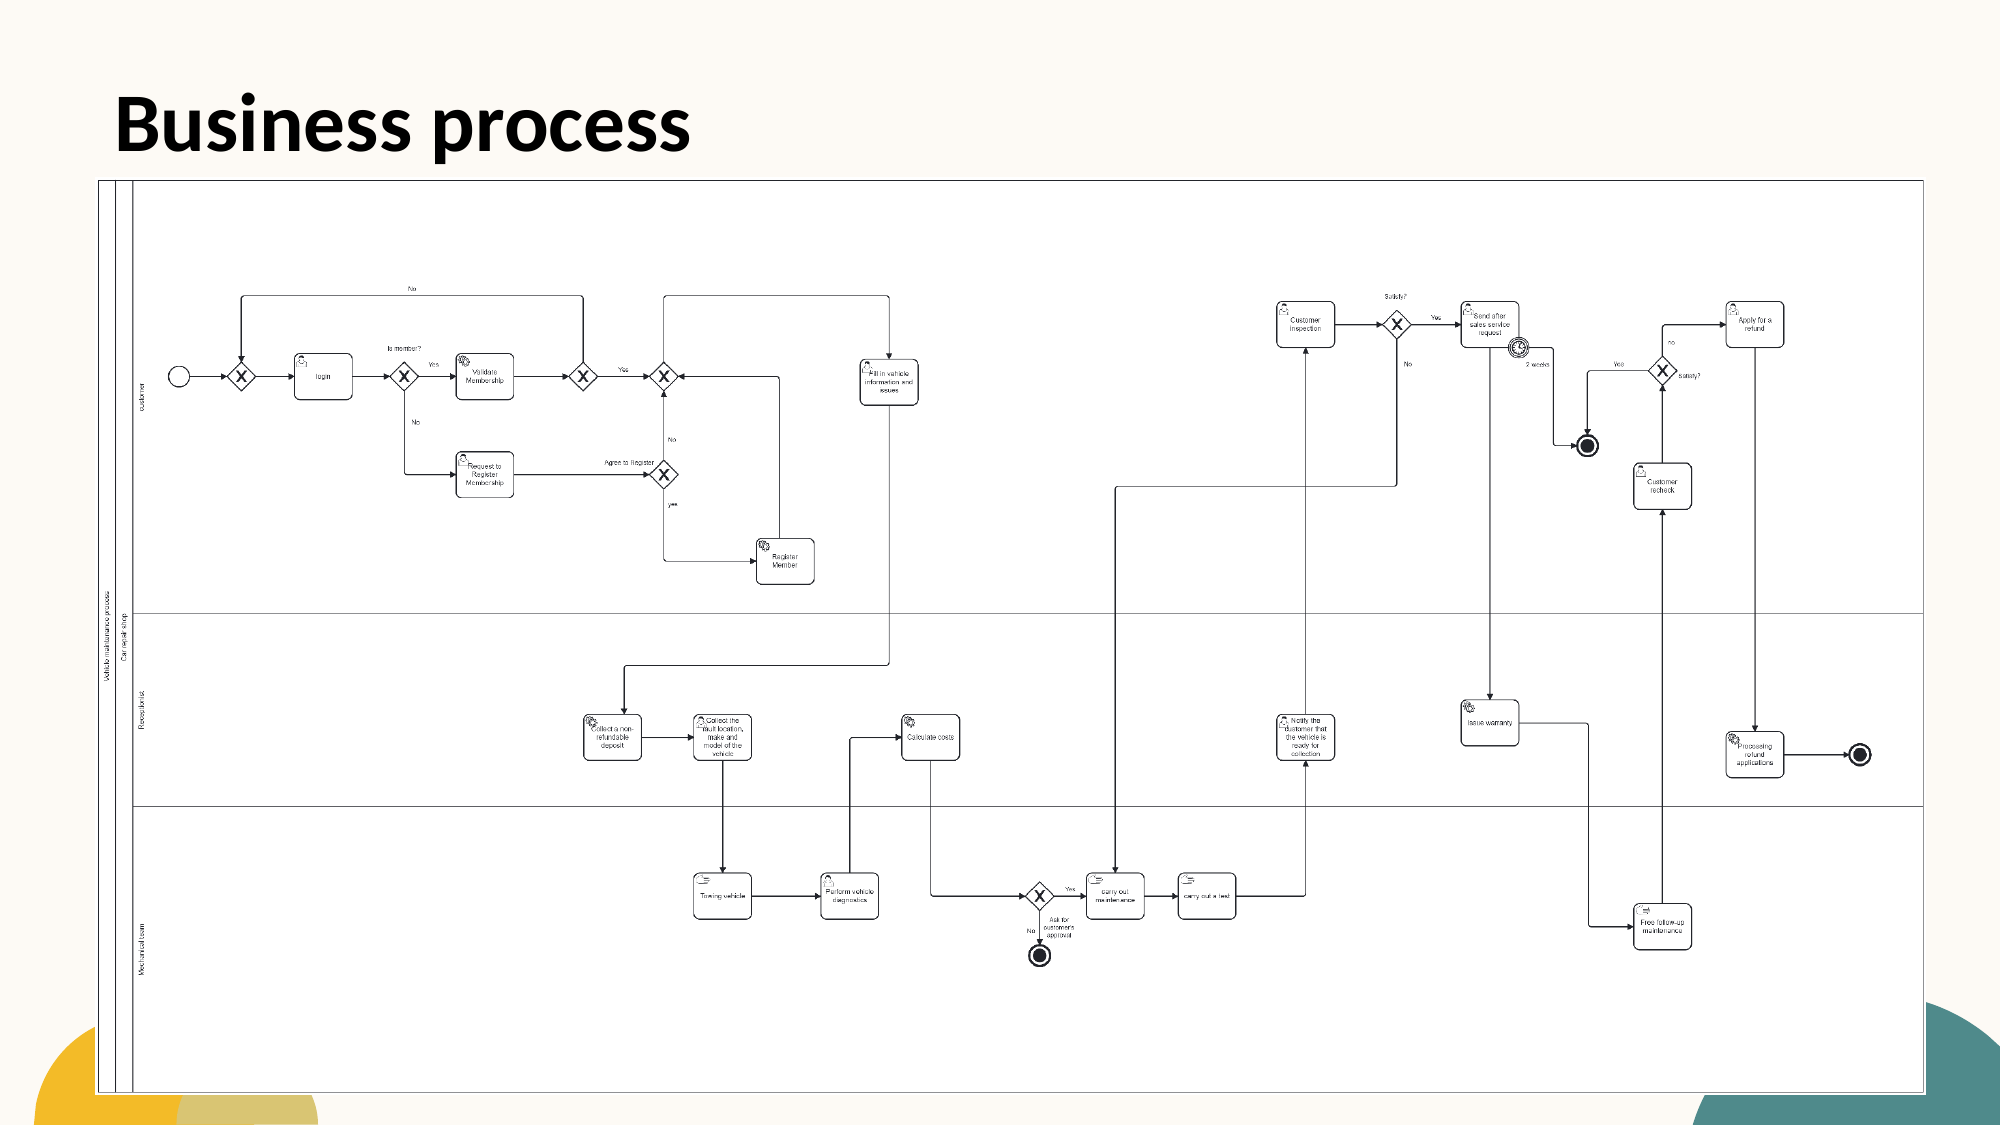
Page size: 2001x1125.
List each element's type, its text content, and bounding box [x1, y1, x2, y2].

picture [95, 177, 1926, 1095]
title Business process [114, 59, 1886, 177]
